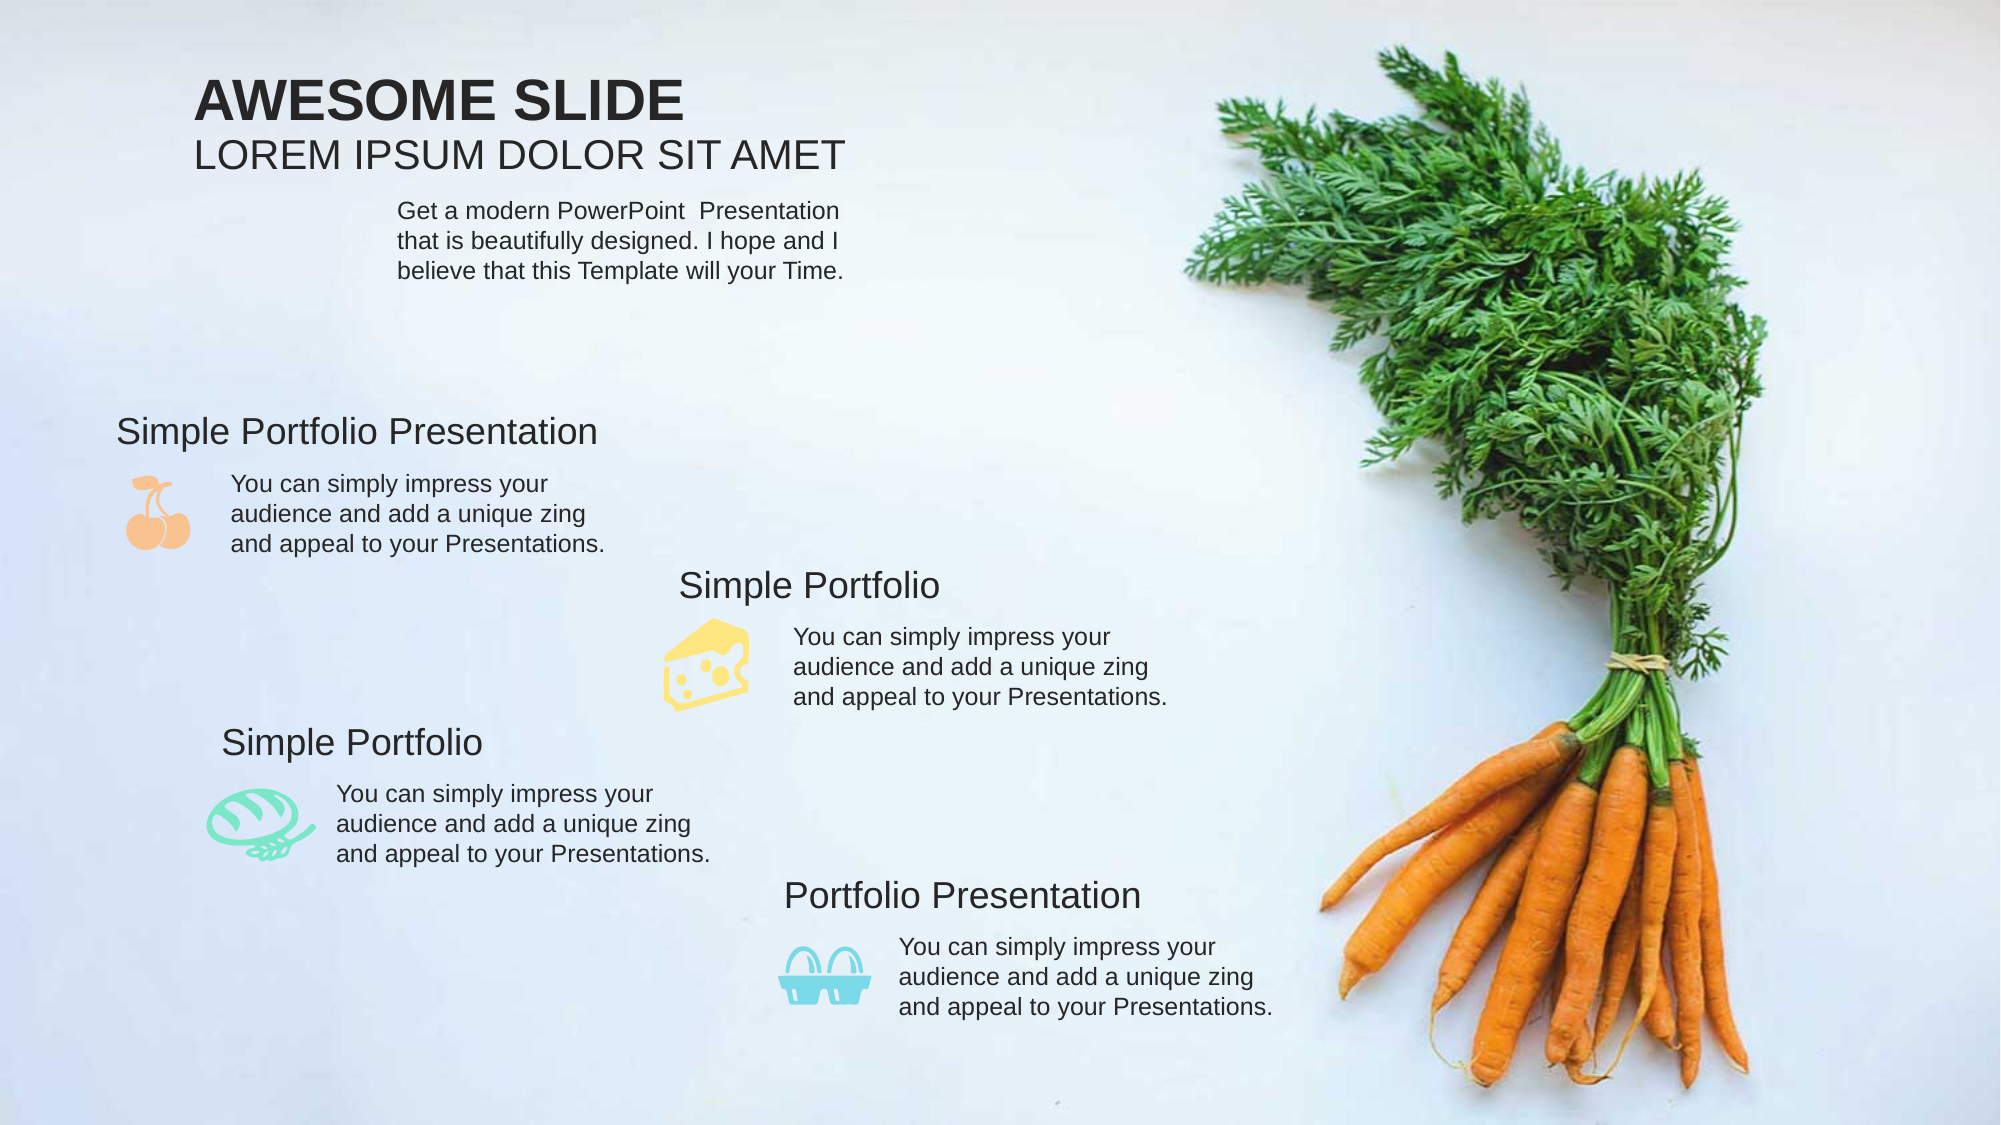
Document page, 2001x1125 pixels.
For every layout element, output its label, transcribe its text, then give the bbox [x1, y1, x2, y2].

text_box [768, 872, 1300, 1030]
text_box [206, 718, 738, 876]
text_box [663, 618, 750, 712]
text_box LOREM IPSUM DOLOR SIT AMET [178, 139, 862, 185]
text_box Get a modern PowerPoint Presentation that is beautifully designed. I hope and I believe that this Template will your Time. [397, 186, 862, 292]
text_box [126, 476, 191, 551]
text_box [777, 946, 872, 1006]
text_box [101, 408, 633, 566]
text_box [663, 562, 1195, 719]
picture [0, 0, 2001, 1125]
text_box AWESOME SLIDE [178, 54, 862, 139]
